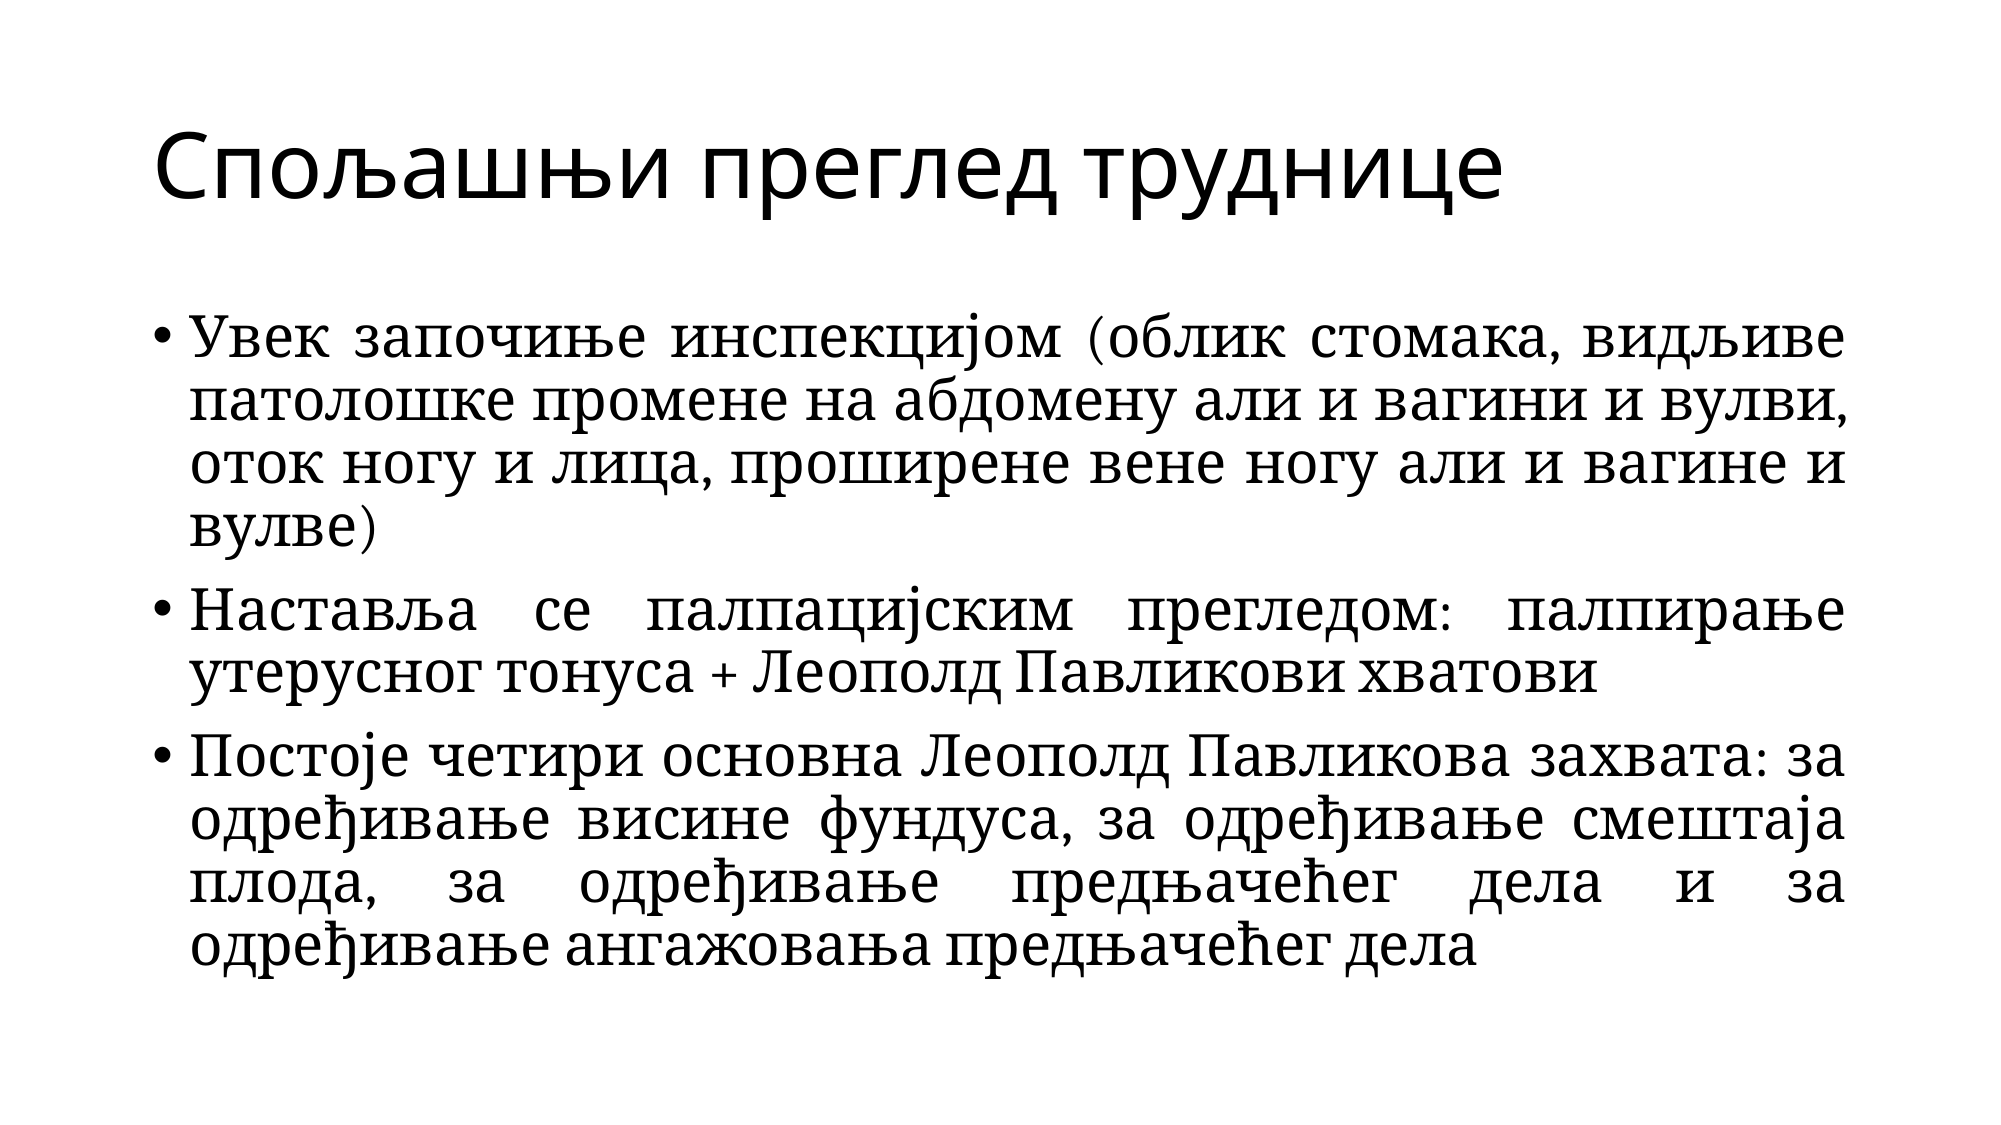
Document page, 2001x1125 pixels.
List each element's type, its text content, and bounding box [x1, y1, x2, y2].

list Увек започиње инспекцијом (облик стомака, видљиве патолошке промене на абдомену али и вагини и вулви, оток ногу и лица, проширене вене ногу али и вагине и вулве) Наставља се палпацијским прегледом: палпирање утерусног тонуса + Леополд Павликови хватови Постоје четири основна Леополд Павликова захвата: за одређивање висине фундуса, за одређивање смештаја плода, за одређивање предњачећег дела и за одређивање ангажовања предњачећег дела [137, 299, 1863, 1014]
title Спољашњи преглед труднице [137, 59, 1863, 278]
